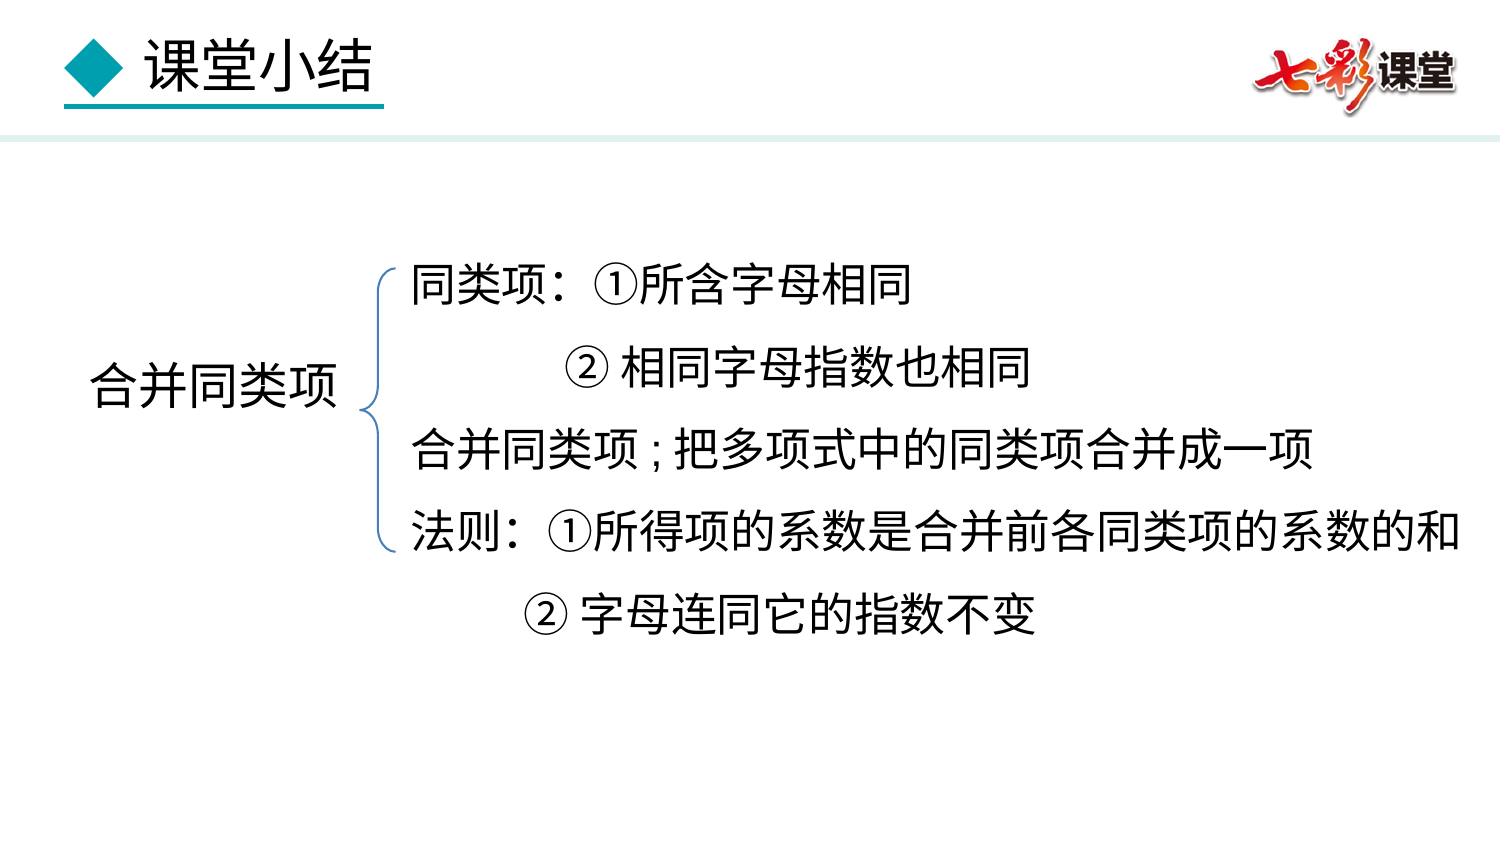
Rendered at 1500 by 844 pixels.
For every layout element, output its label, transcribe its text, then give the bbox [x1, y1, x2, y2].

picture [1249, 32, 1461, 118]
text_box 合并同类项 [73, 347, 377, 422]
text_box 同类项：①所含字母相同 ②相同字母指数也相同 合并同类项;把多项式中的同类项合并成一项 法则：①所得项的系数是合并前各同类项的系数的和 ②字母连同它的指数不变 [395, 220, 1483, 648]
text_box [359, 267, 396, 553]
